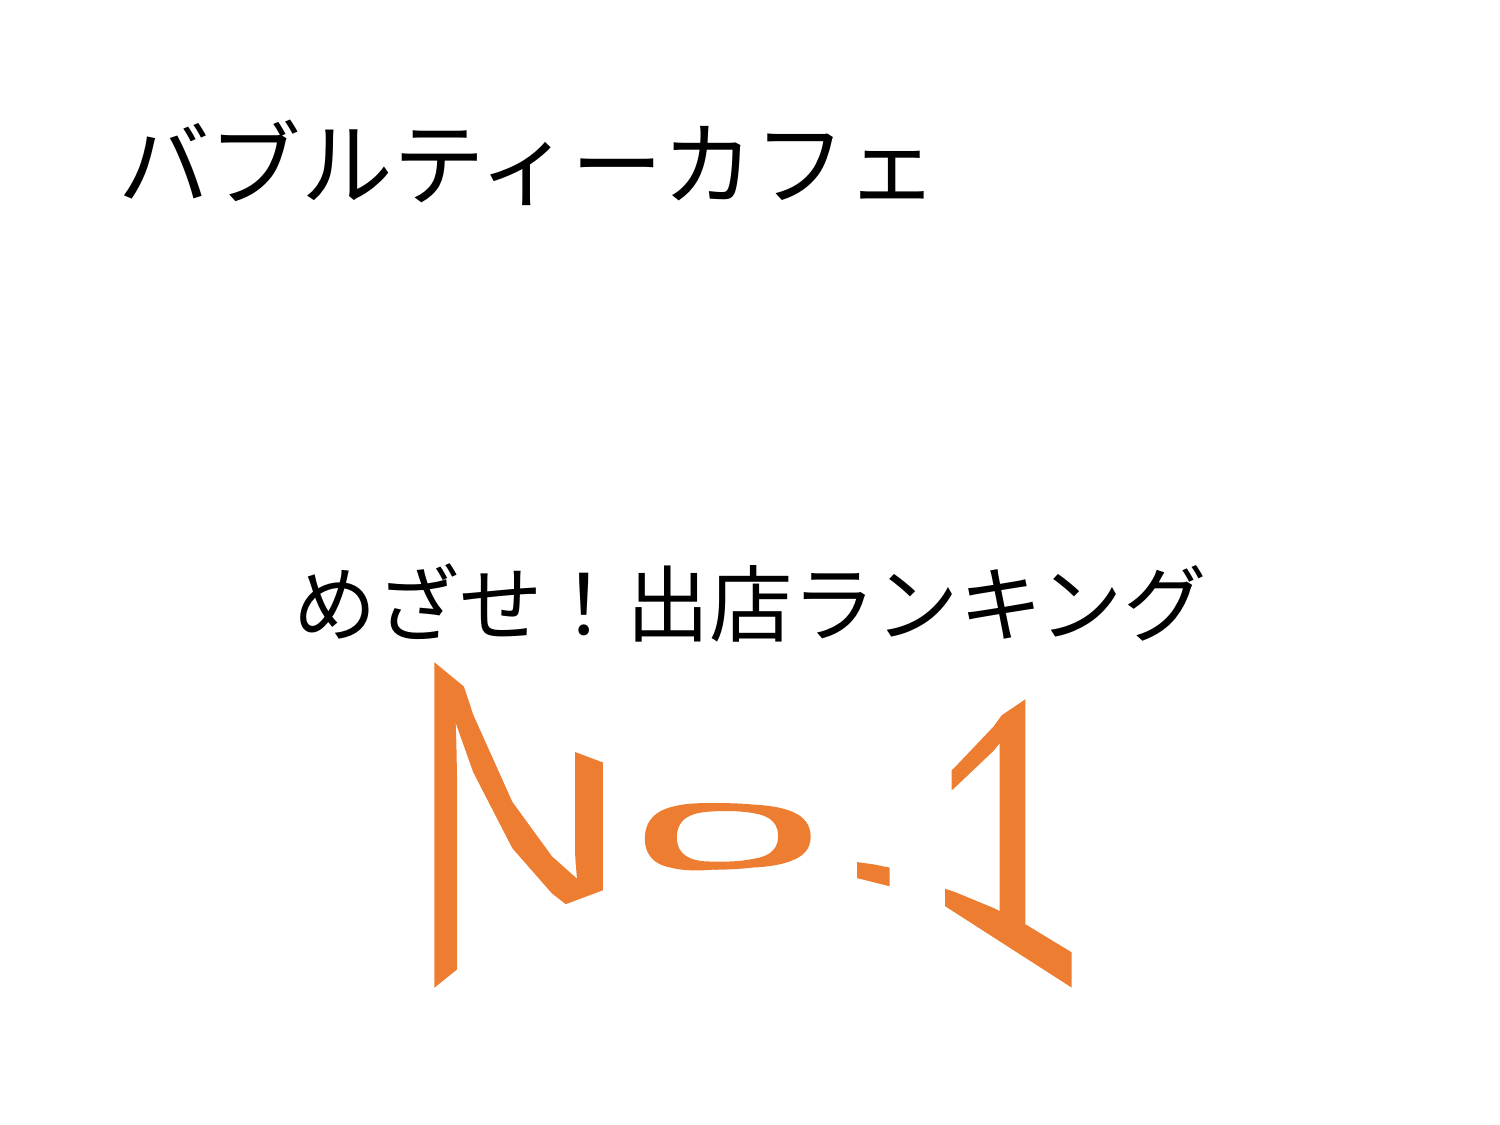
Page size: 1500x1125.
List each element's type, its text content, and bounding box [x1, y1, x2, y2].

text_box めざせ！出店ランキング [278, 544, 1222, 660]
title バブルティーカフェ [103, 59, 1397, 278]
